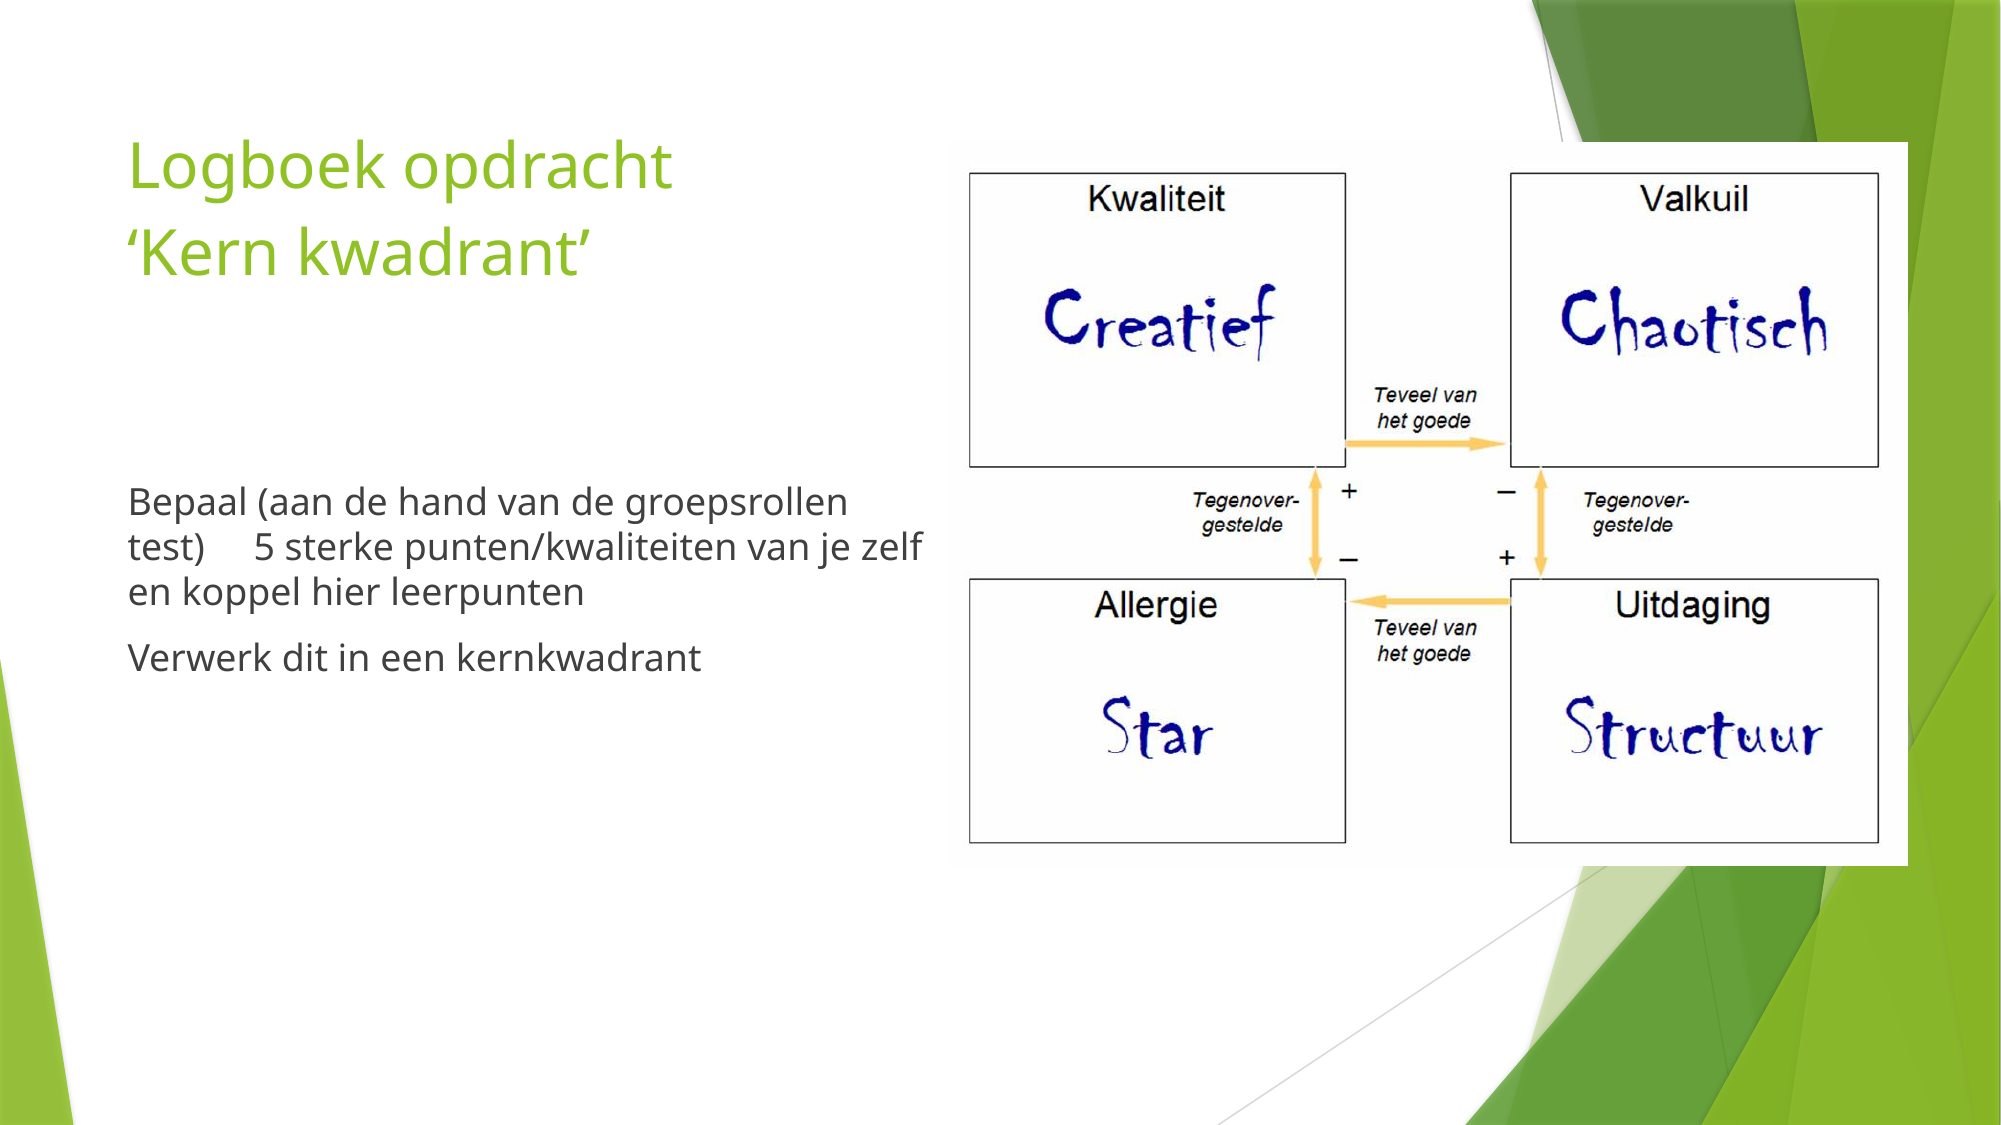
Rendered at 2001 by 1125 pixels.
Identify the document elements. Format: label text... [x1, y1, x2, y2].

list Bepaal (aan de hand van de groepsrollen test) 5 sterke punten/kwaliteiten van je zelf en koppel hier leerpunten Verwerk dit in een kernkwadrant [112, 338, 948, 882]
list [946, 141, 1909, 867]
title Logboek opdracht ‘Kern kwadrant’ [112, 112, 1818, 303]
